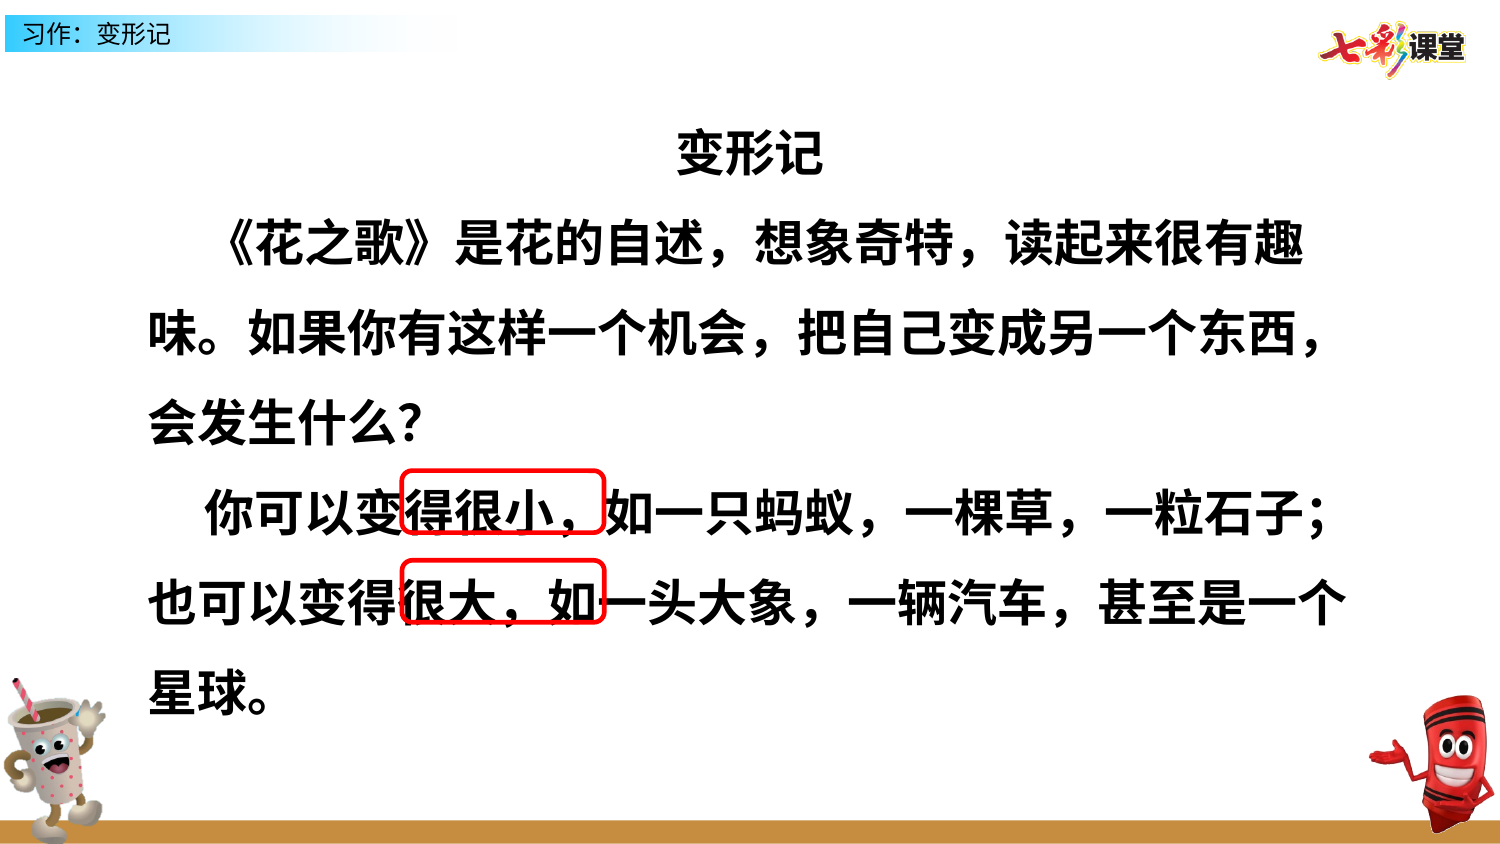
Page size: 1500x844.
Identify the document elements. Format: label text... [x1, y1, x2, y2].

text_box [399, 558, 607, 625]
picture [1364, 678, 1500, 844]
picture [1316, 20, 1468, 80]
text_box [399, 468, 607, 535]
text_box 变形记 《花之歌》是花的自述，想象奇特，读起来很有趣味。如果你有这样一个机会，把自己变成另一个东西，会发生什么？ 你可以变得很小，如一只蚂蚁，一棵草，一粒石子；也可以变得很大，如一头大象，一辆汽车，甚至是一个星球。 [132, 83, 1368, 729]
picture [0, 678, 143, 844]
